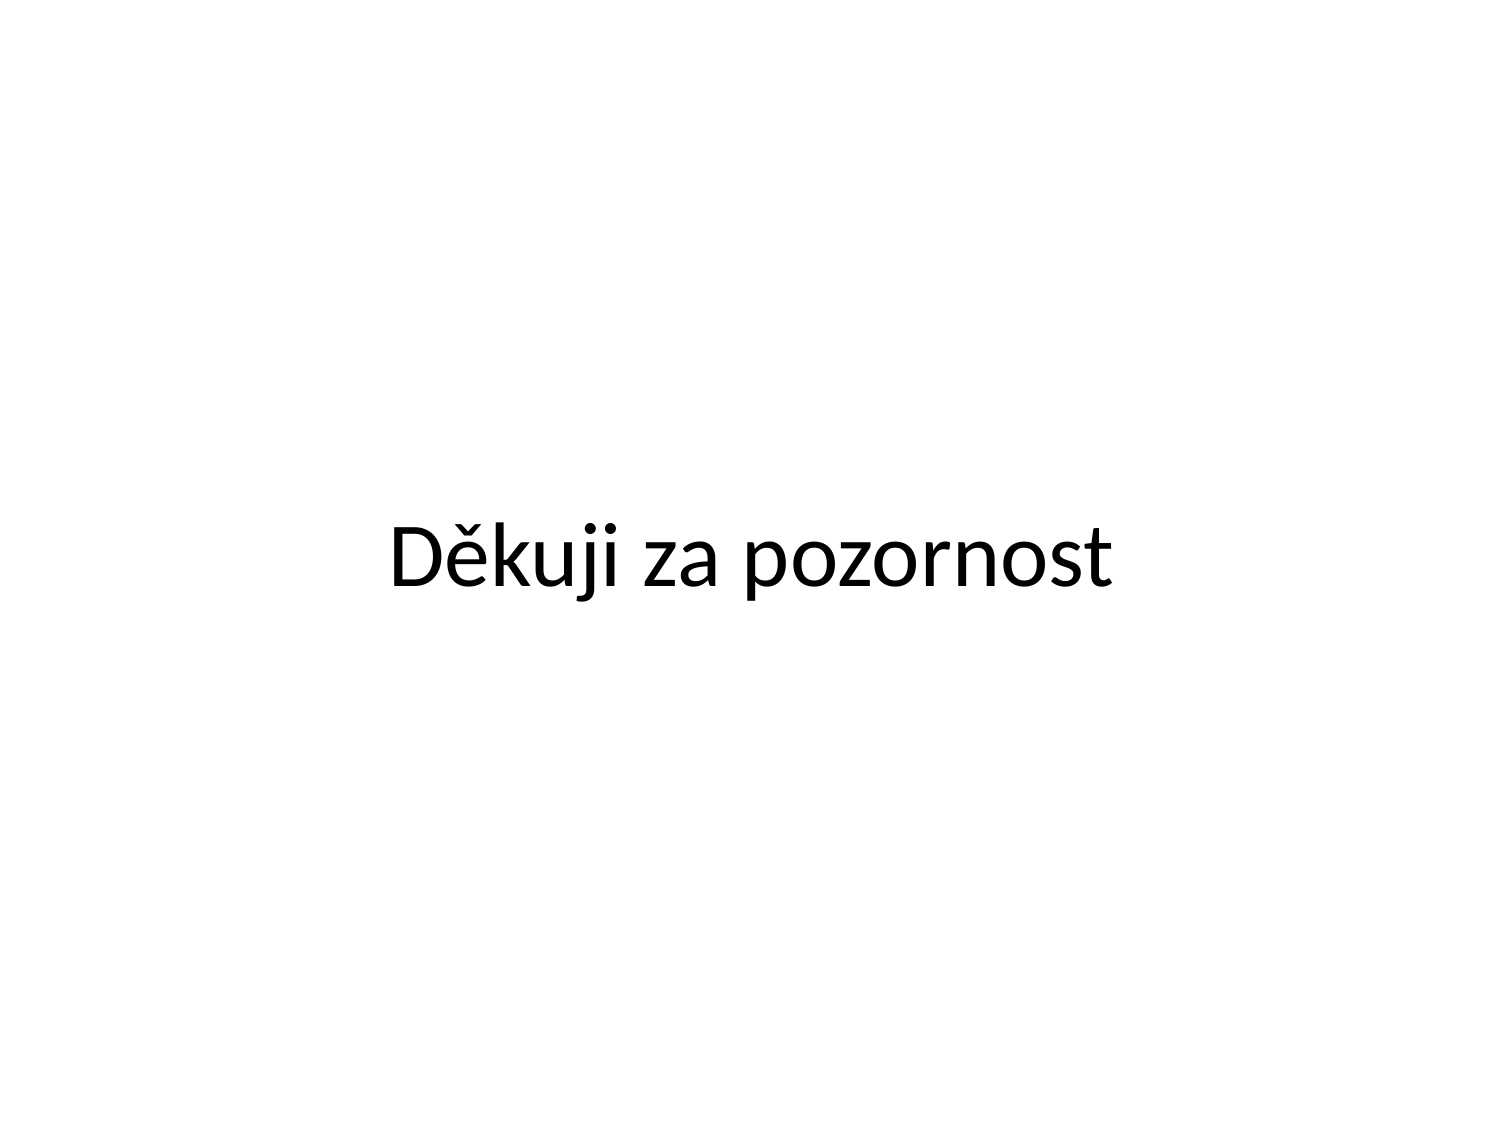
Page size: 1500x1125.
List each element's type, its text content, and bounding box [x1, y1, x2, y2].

title Děkuji za pozornost [76, 456, 1427, 644]
